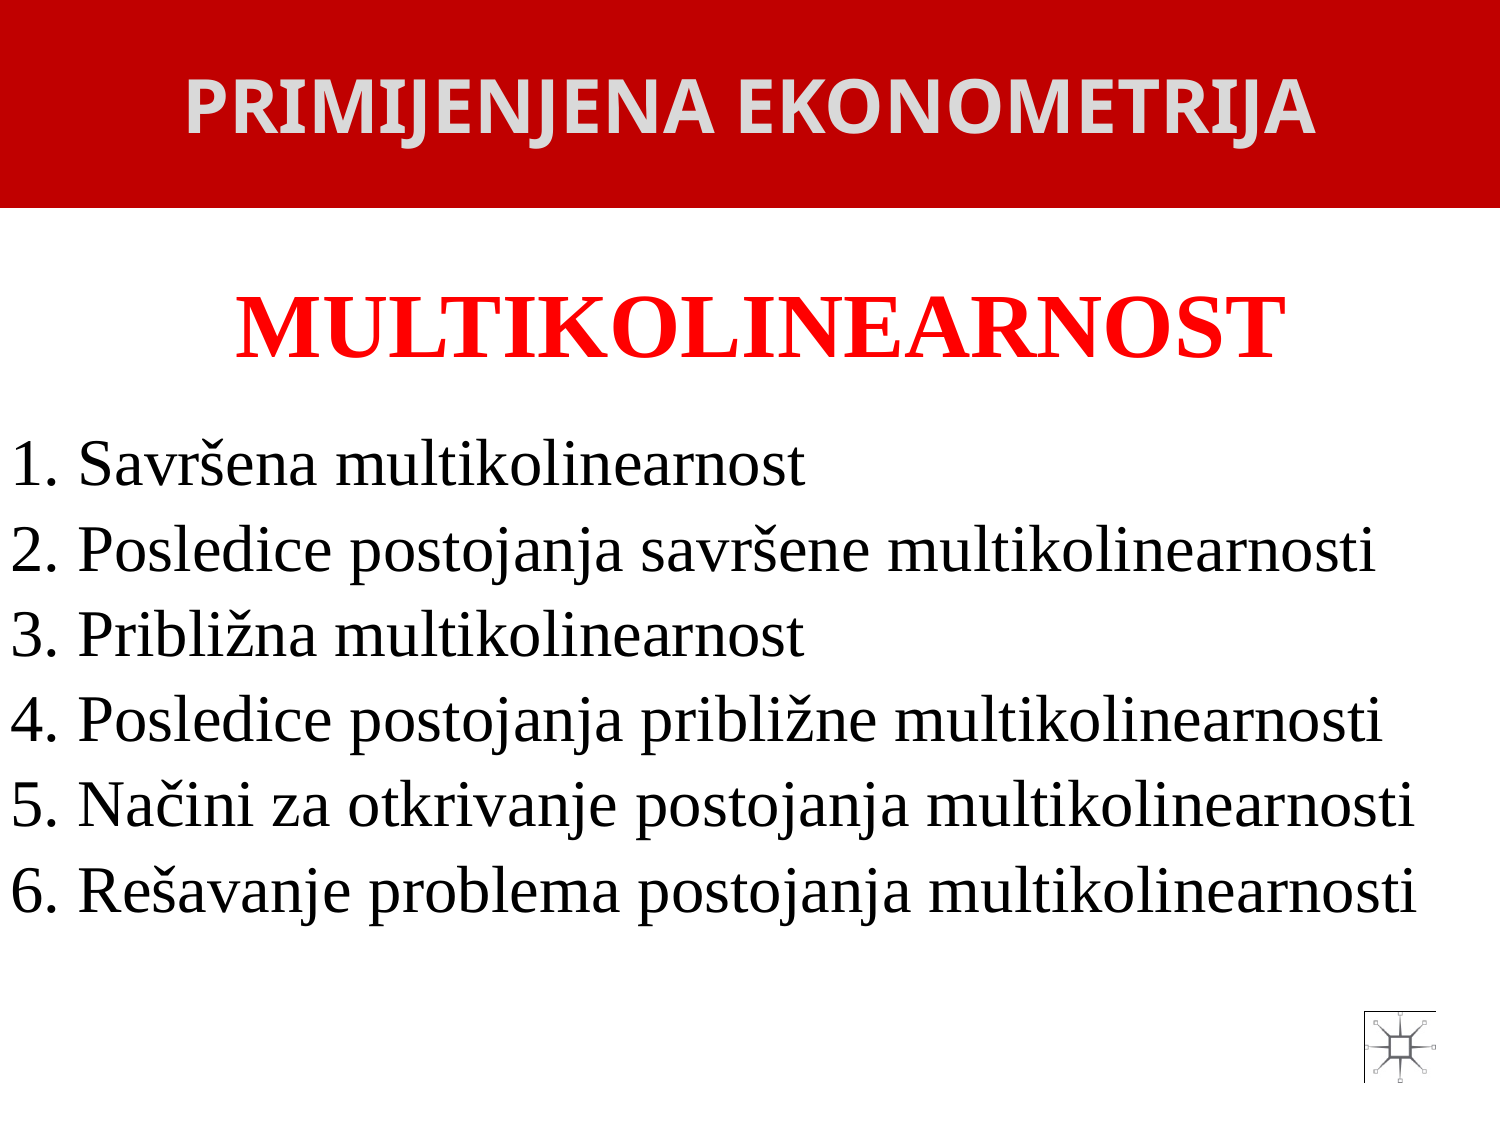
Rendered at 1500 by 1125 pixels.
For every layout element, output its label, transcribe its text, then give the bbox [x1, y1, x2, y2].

text_box PRIMIJENJENA EKONOMETRIJA [0, 0, 1500, 208]
picture [1364, 1011, 1436, 1083]
title MULTIKOLINEARNOST [123, 208, 1400, 420]
subtitle 1. Savršena multikolinearnost 2. Posledice postojanja savršene multikolinearnosti 3. Približna multikolinearnost 4. Posledice postojanja približne multikolinearnosti 5. Načini za otkrivanje postojanja multikolinearnosti 6. Rešavanje problema postojanja multikolinearnosti [0, 420, 1500, 1008]
